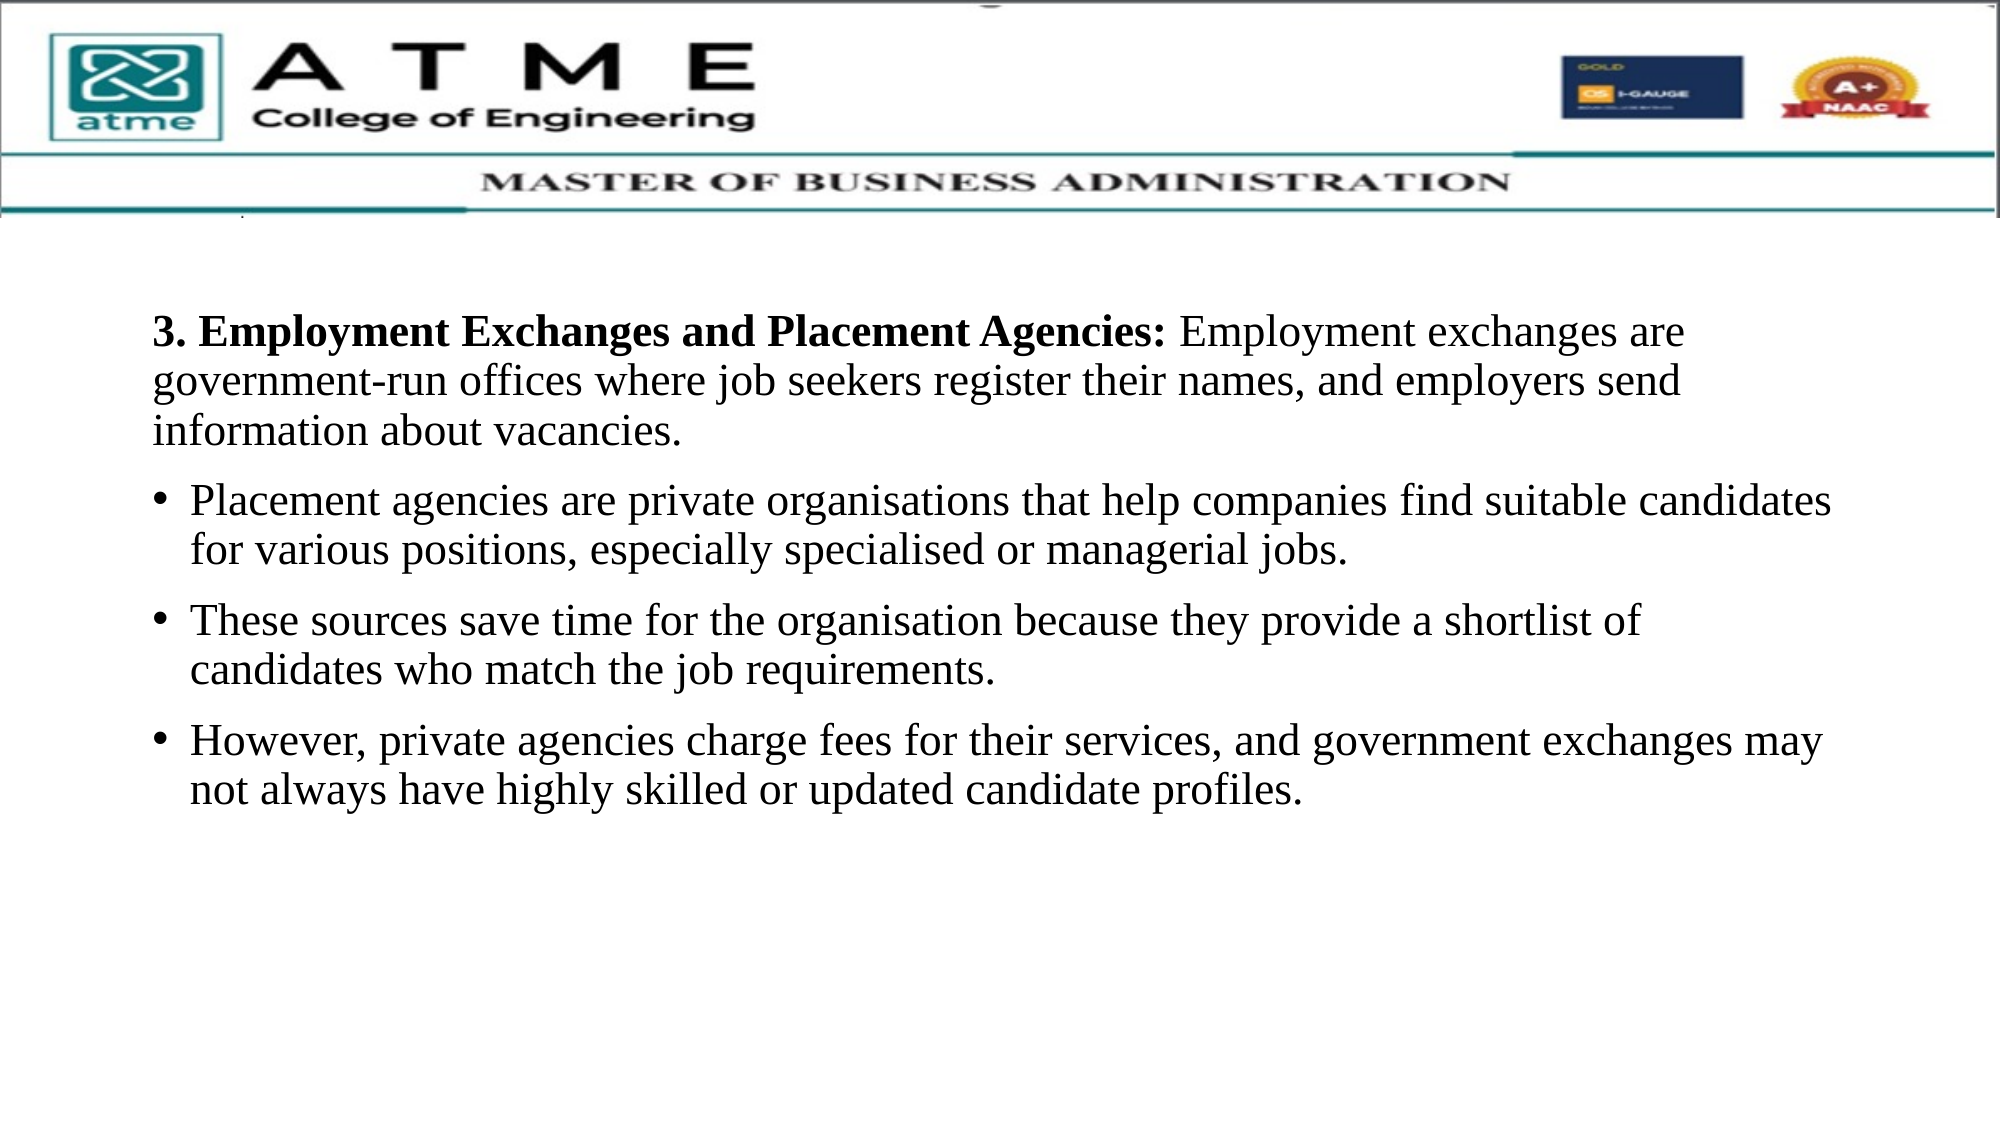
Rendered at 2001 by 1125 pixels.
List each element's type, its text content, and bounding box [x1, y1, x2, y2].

list 3. Employment Exchanges and Placement Agencies: Employment exchanges are government-run offices where job seekers register their names, and employers send information about vacancies. Placement agencies are private organisations that help companies find suitable candidates for various positions, especially specialised or managerial jobs. These sources save time for the organisation because they provide a shortlist of candidates who match the job requirements. However, private agencies charge fees for their services, and government exchanges may not always have highly skilled or updated candidate profiles. [137, 299, 1863, 1014]
picture [0, 0, 2000, 218]
